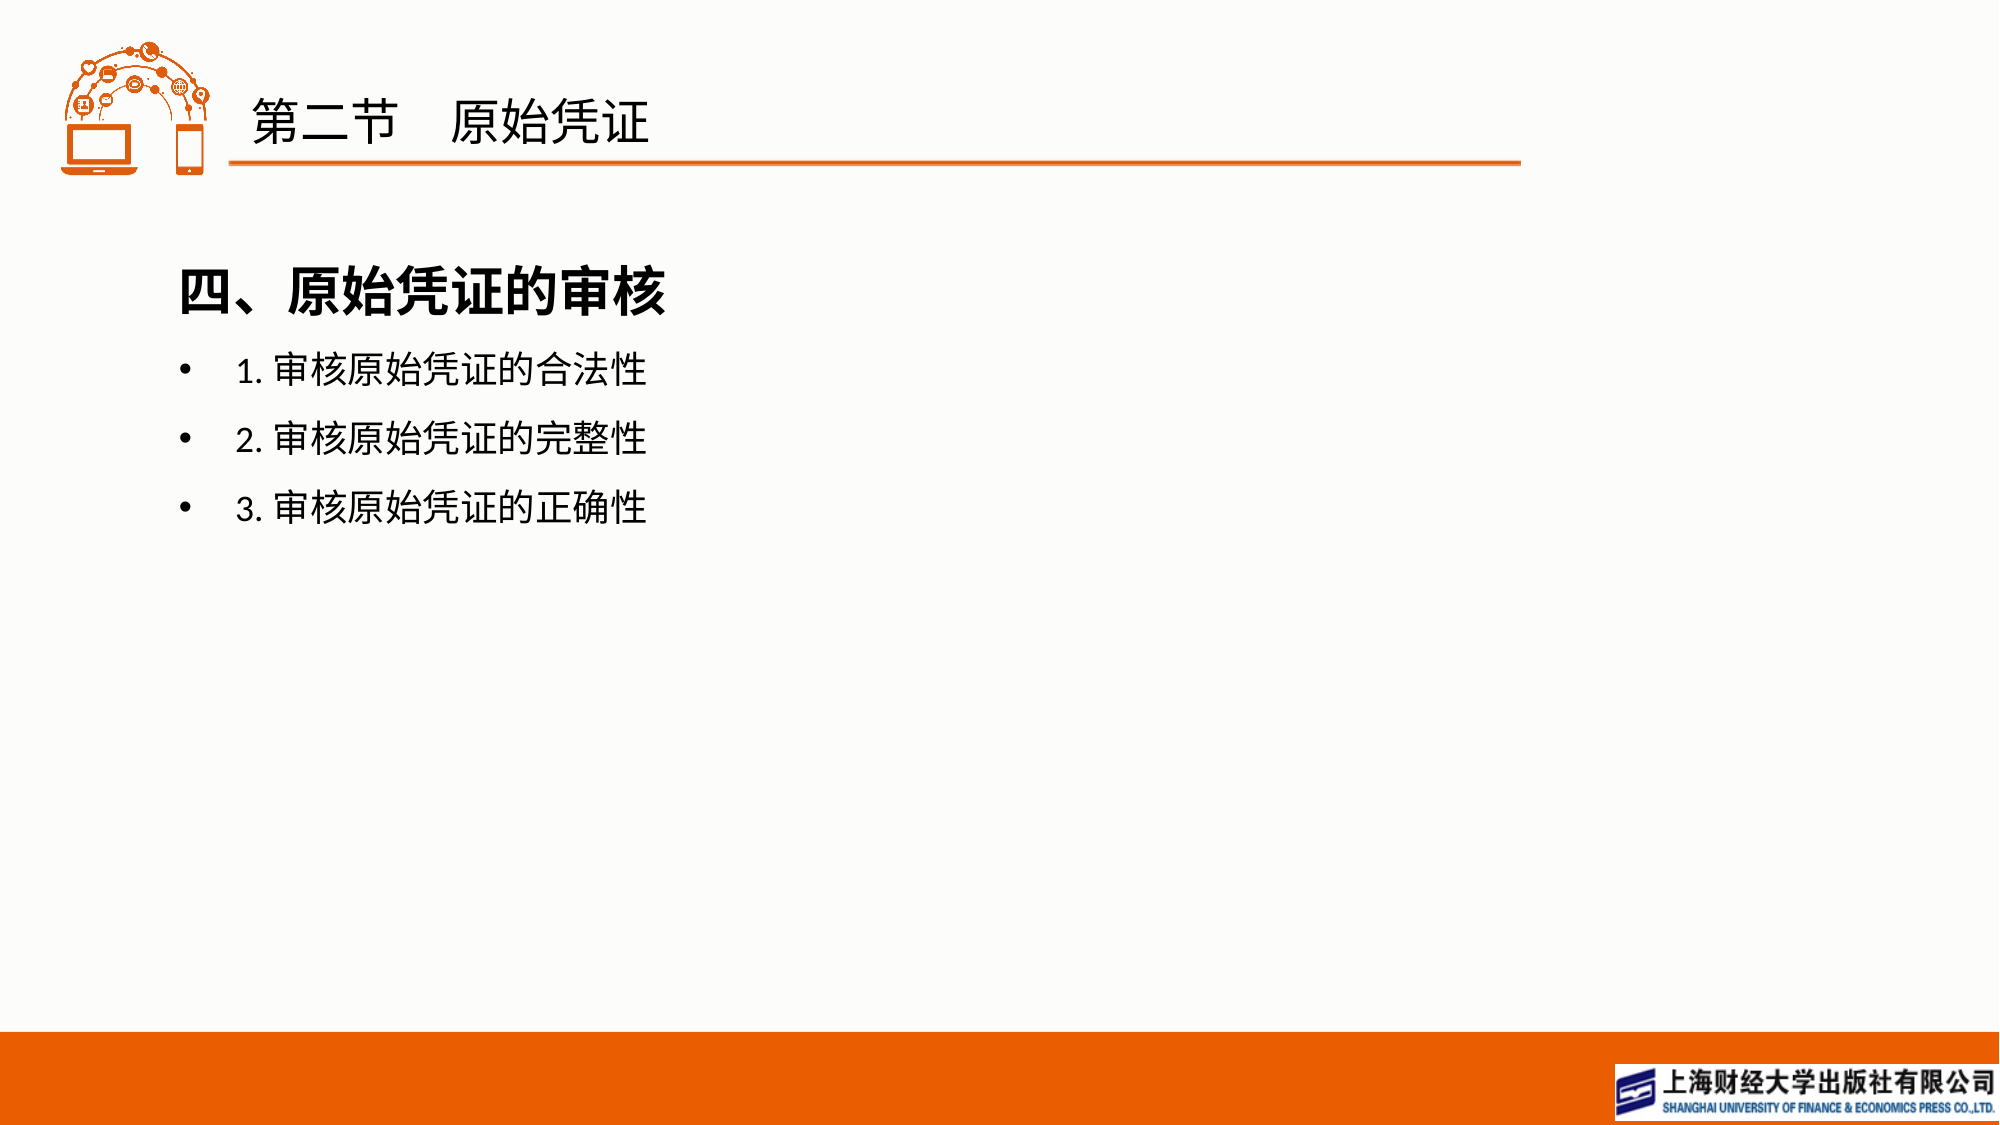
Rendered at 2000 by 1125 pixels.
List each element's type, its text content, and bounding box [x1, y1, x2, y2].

list 四、原始凭证的审核 1.审核原始凭证的合法性 2.审核原始凭证的完整性 3.审核原始凭证的正确性 [163, 227, 1839, 1049]
picture [0, 0, 2000, 1125]
title 第二节 原始凭证 [235, 82, 1605, 189]
